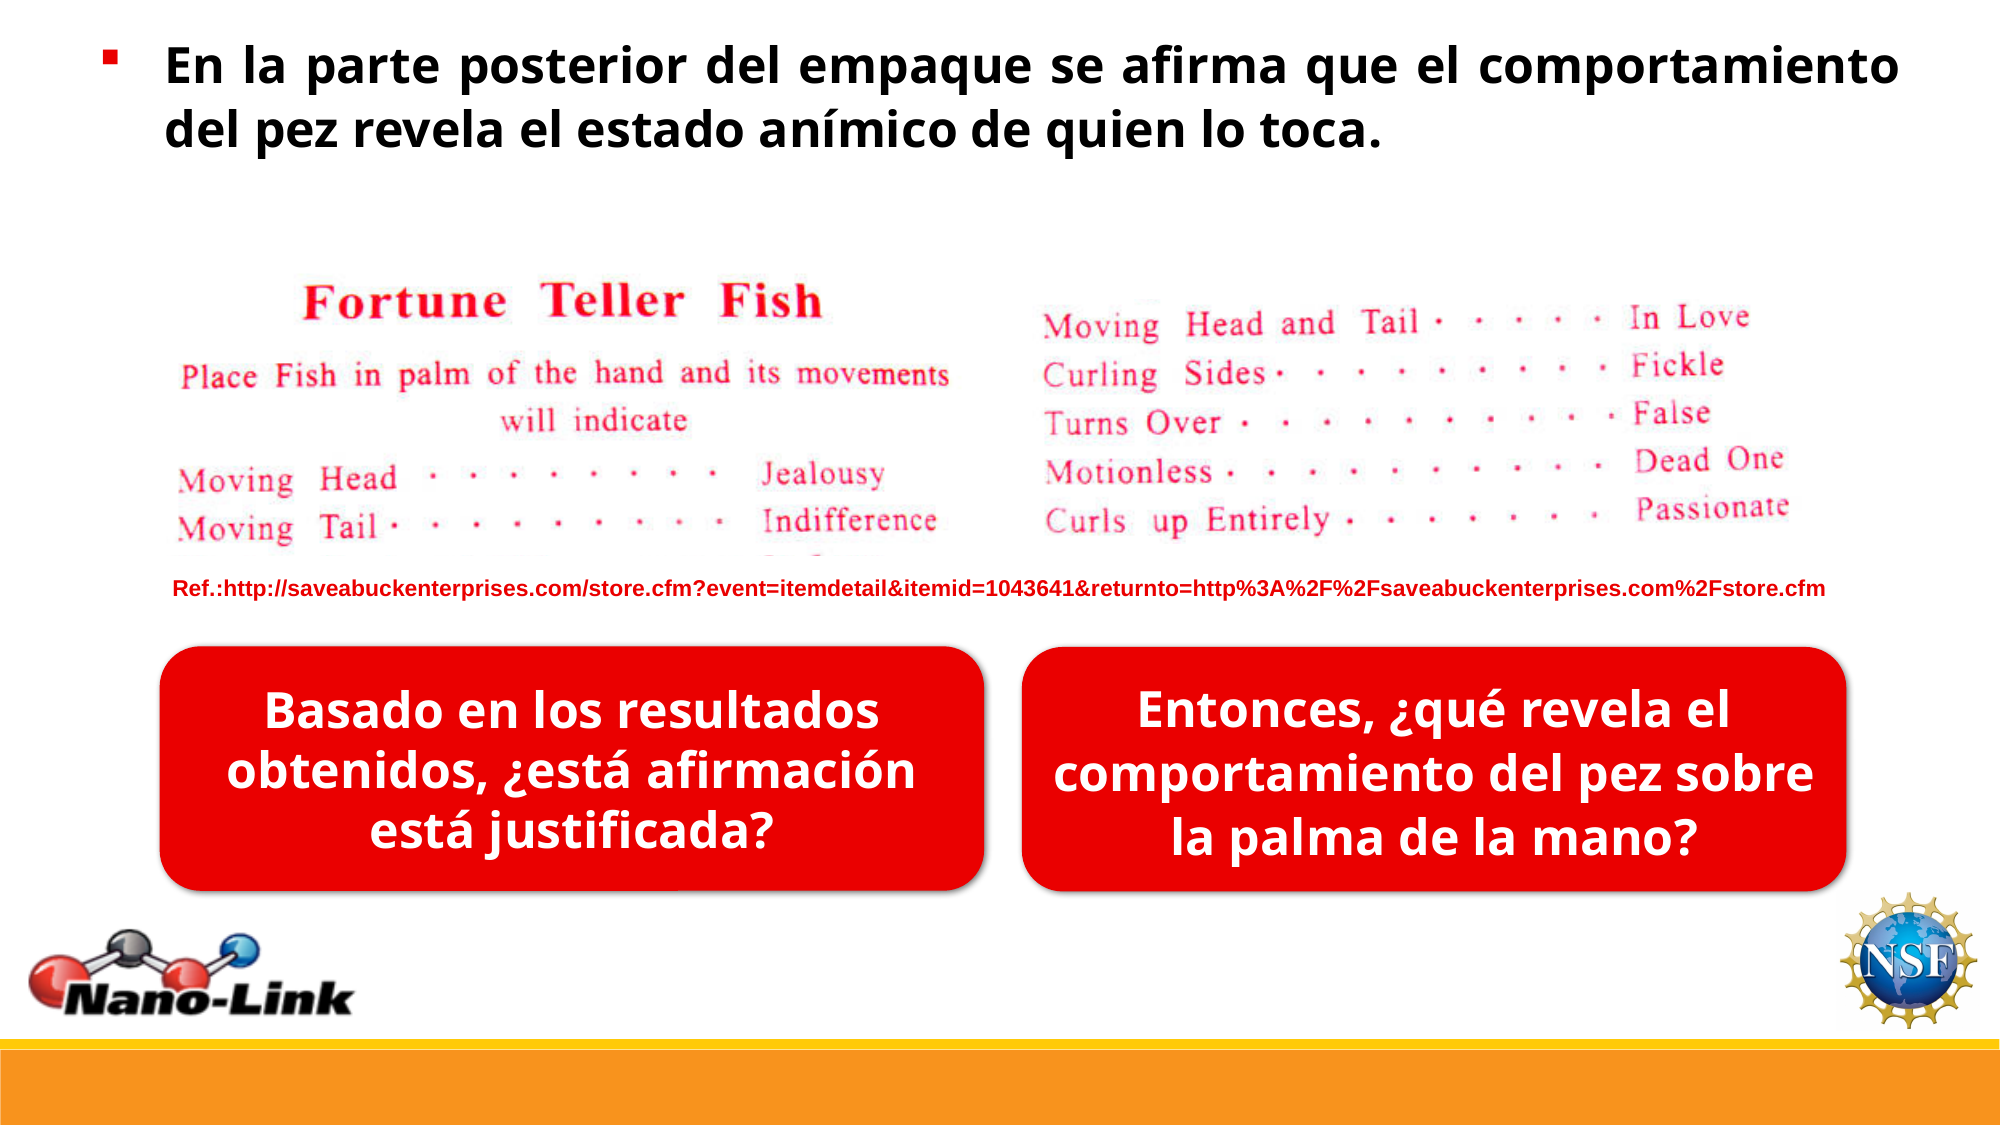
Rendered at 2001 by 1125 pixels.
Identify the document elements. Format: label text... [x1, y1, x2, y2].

text_box Basado en los resultados obtenidos, ¿está afirmación está justificada? [159, 646, 985, 891]
picture [1835, 889, 1981, 1032]
text_box Ref.:http://saveabuckenterprises.com/store.cfm?event=itemdetail&itemid=1043641&returnto=http%3A%2F%2Fsaveabuckenterprises.com%2Fstore.cfm [0, 565, 2000, 609]
picture [166, 260, 968, 557]
text_box En la parte posterior del empaque se afirma que el comportamiento del pez revela el estado anímico de quien lo toca. [56, 22, 1916, 166]
text_box Entonces, ¿qué revela el comportamiento del pez sobre la palma de la mano? [1021, 646, 1847, 892]
picture [19, 916, 374, 1032]
picture [1032, 298, 1834, 544]
